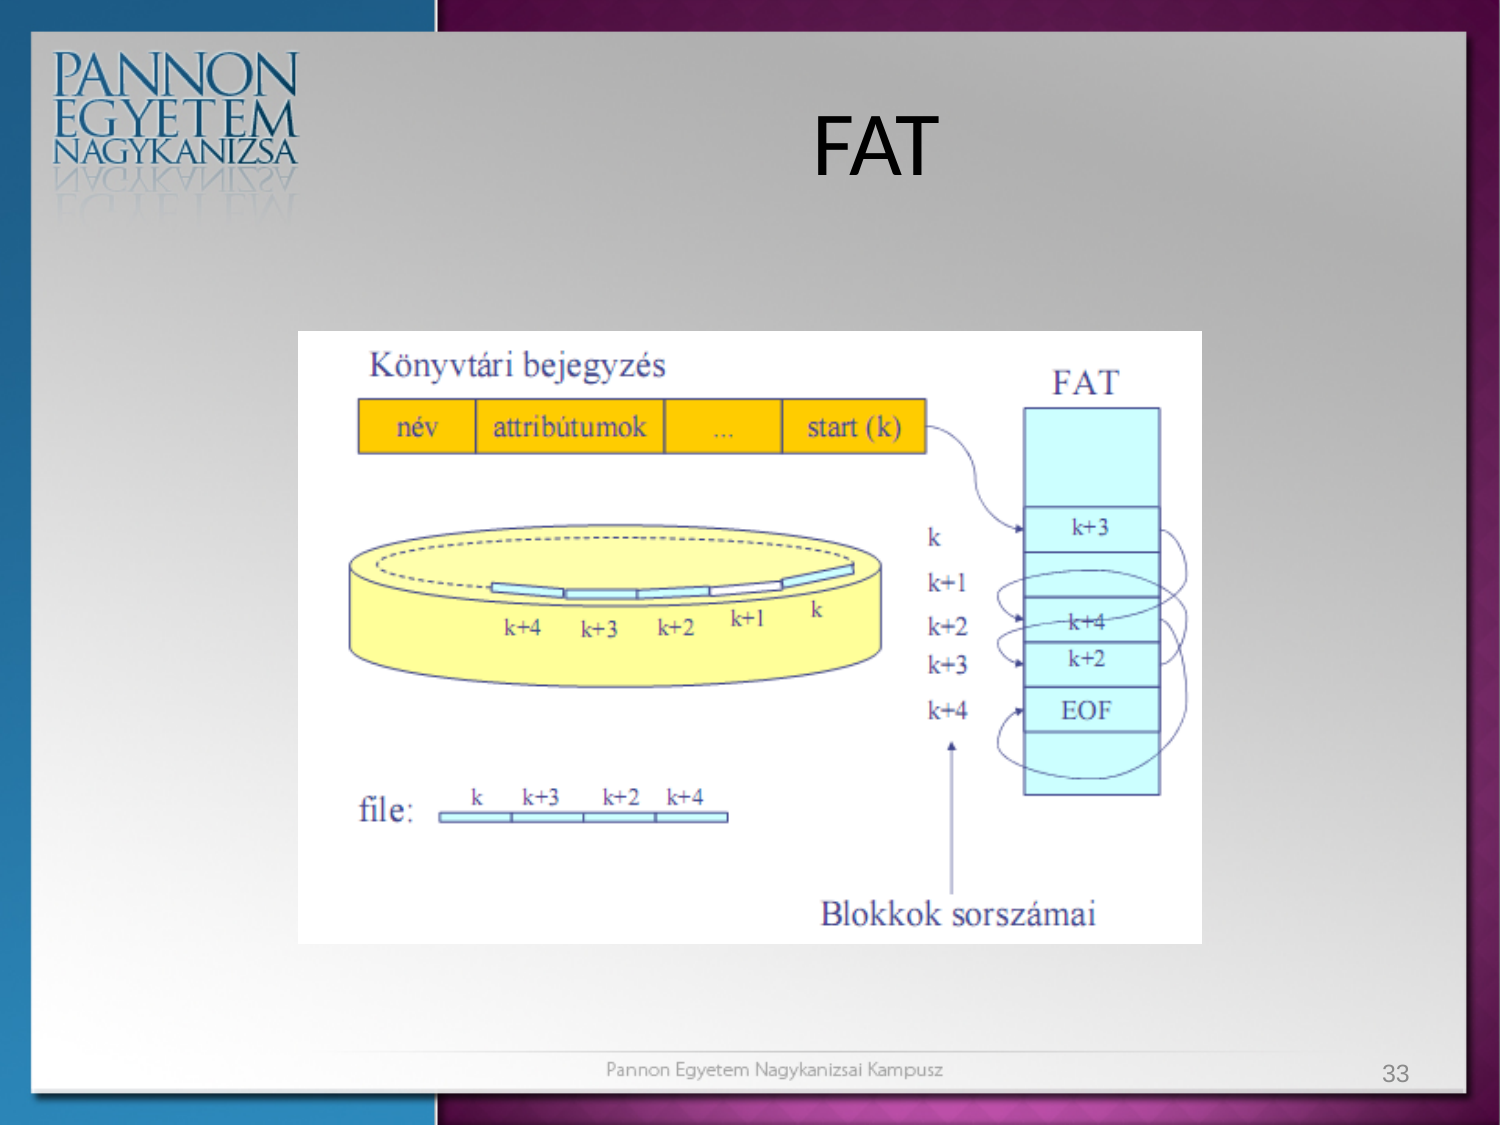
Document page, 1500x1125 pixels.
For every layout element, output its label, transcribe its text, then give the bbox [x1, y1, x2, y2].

slide_number 33 [1074, 1042, 1425, 1103]
picture [0, 0, 1500, 1125]
title FAT [328, 45, 1425, 233]
